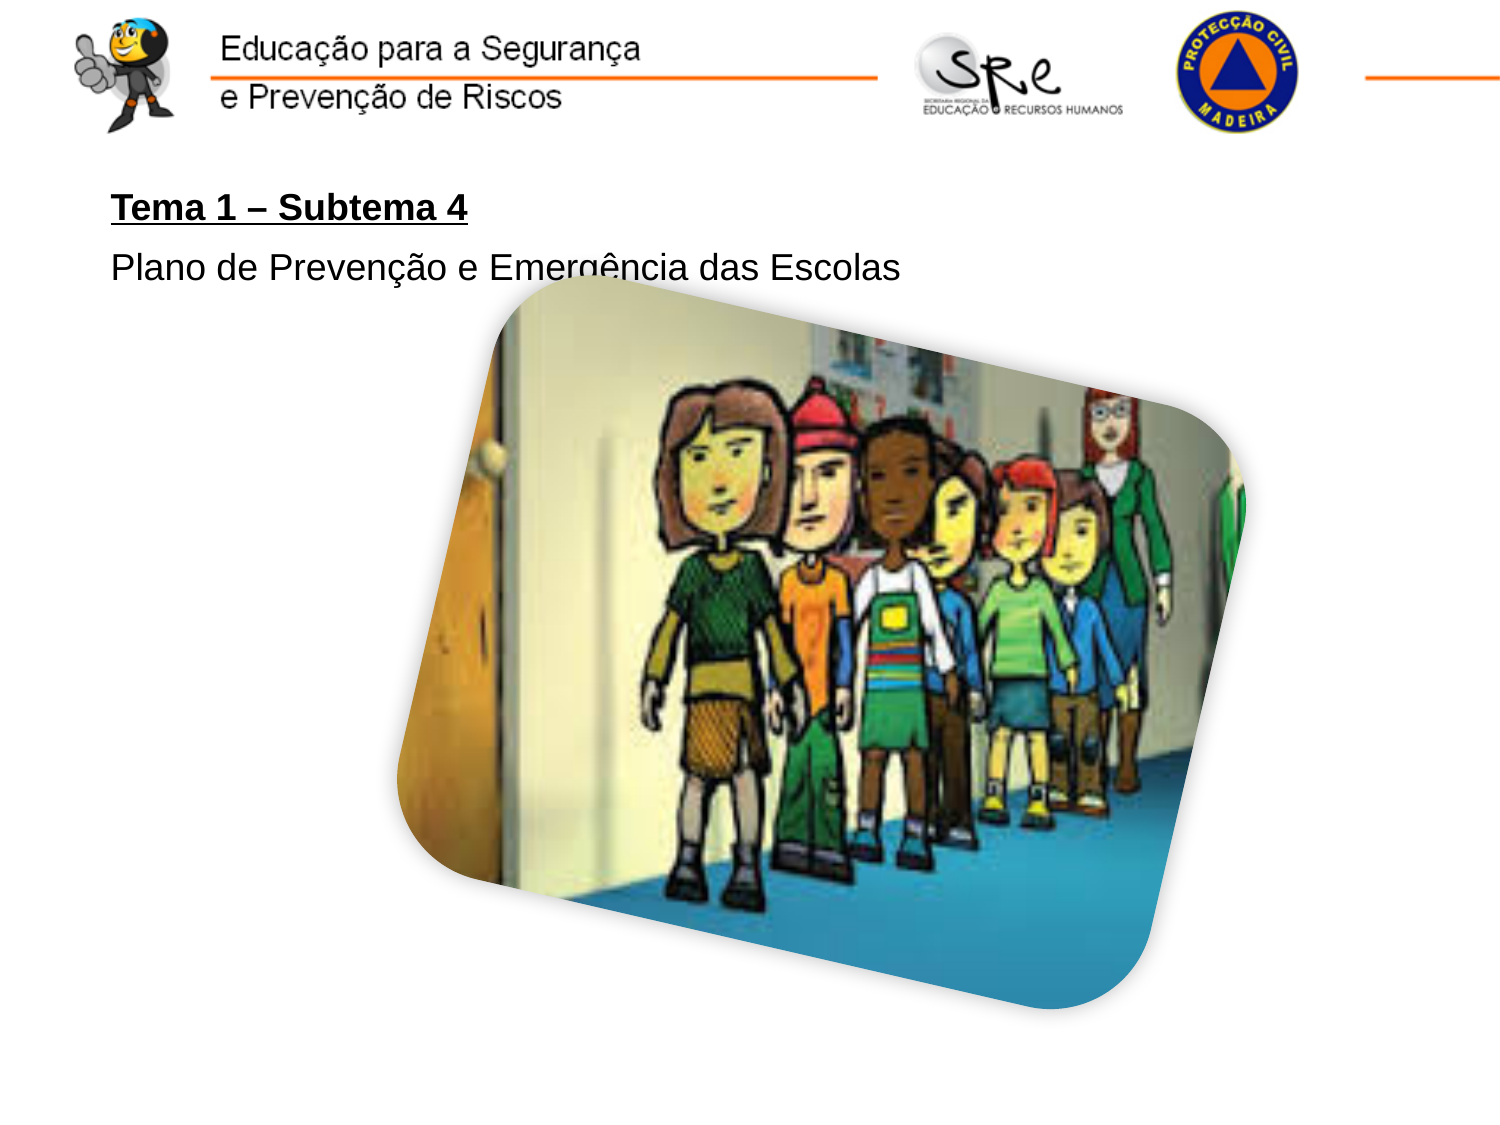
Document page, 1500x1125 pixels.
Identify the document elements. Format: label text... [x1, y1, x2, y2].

picture [0, 0, 1500, 1125]
text_box Tema 1 – Subtema 4 Plano de Prevenção e Emergência das Escolas [95, 175, 916, 296]
